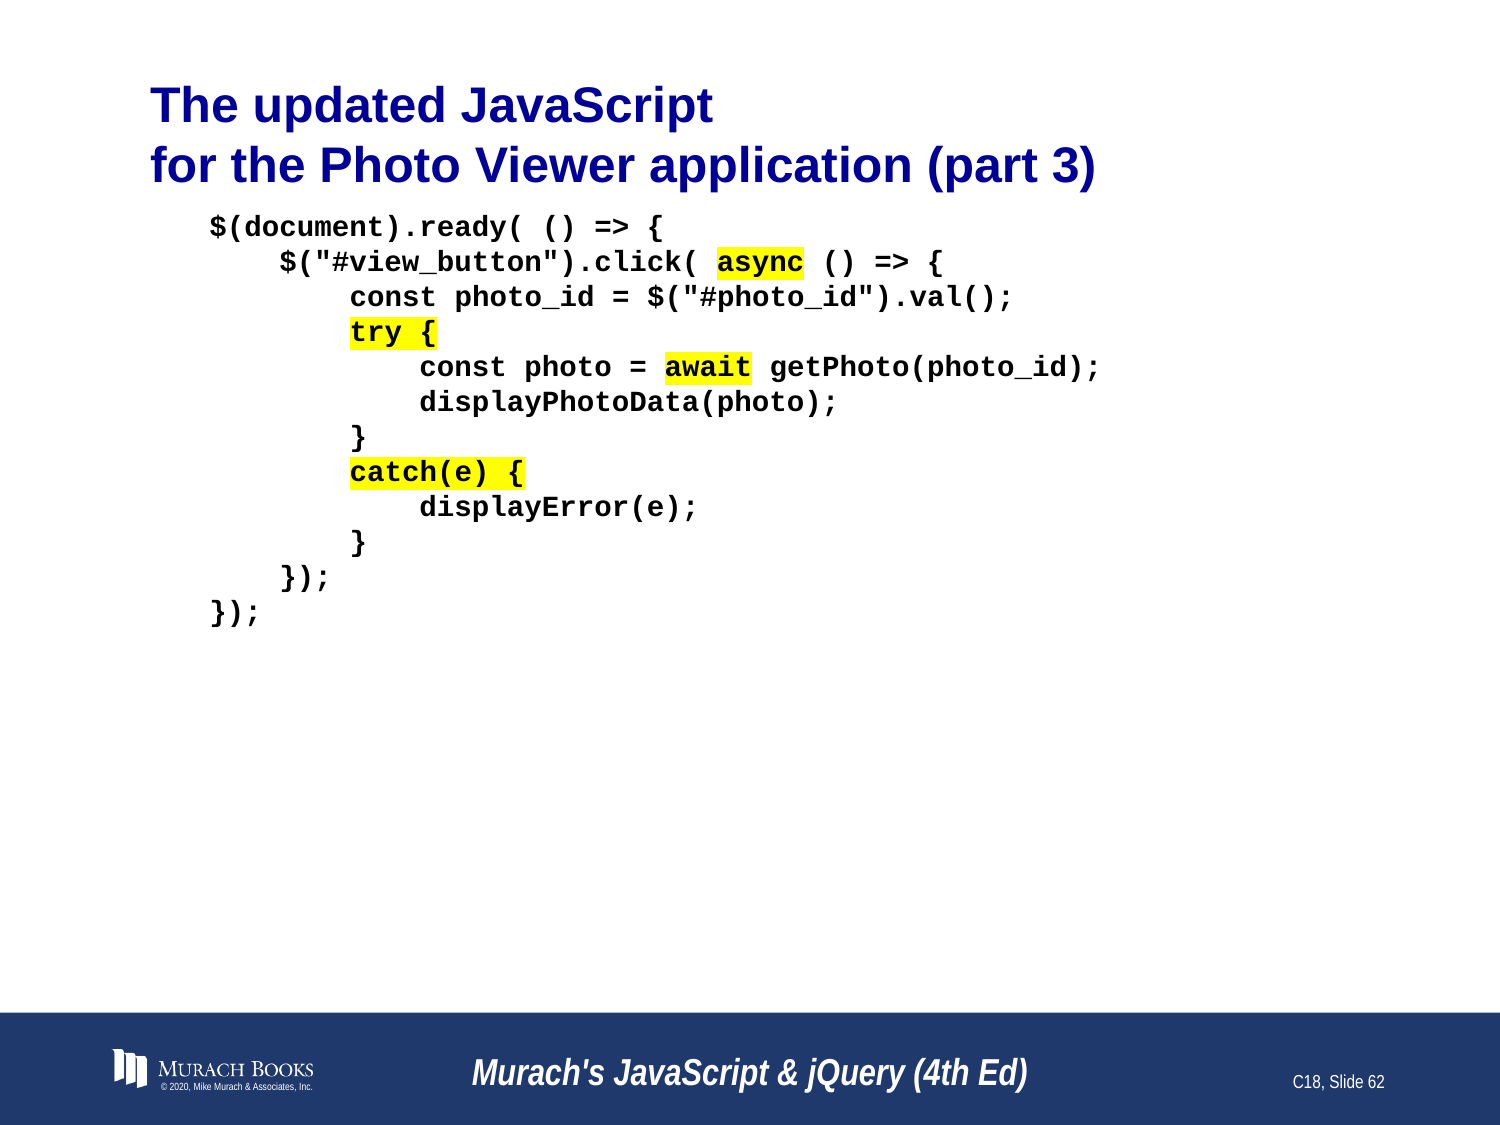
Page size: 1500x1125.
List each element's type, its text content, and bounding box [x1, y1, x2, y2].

slide_number Murach's JavaScript & jQuery (4th Ed) [463, 1025, 1050, 1100]
list $(document).ready( () => { $("#view_button").click( async () => { const photo_id = $("#photo_id").val(); try { const photo = await getPhoto(photo_id); displayPhotoData(photo); } catch(e) { displayError(e); } }); }); [137, 200, 1350, 1000]
title The updated JavaScript for the Photo Viewer application (part 3) [150, 72, 1350, 194]
slide_number C18, Slide 62 [1087, 1025, 1400, 1100]
footer © 2020, Mike Murach & Associates, Inc. [12, 1025, 463, 1100]
